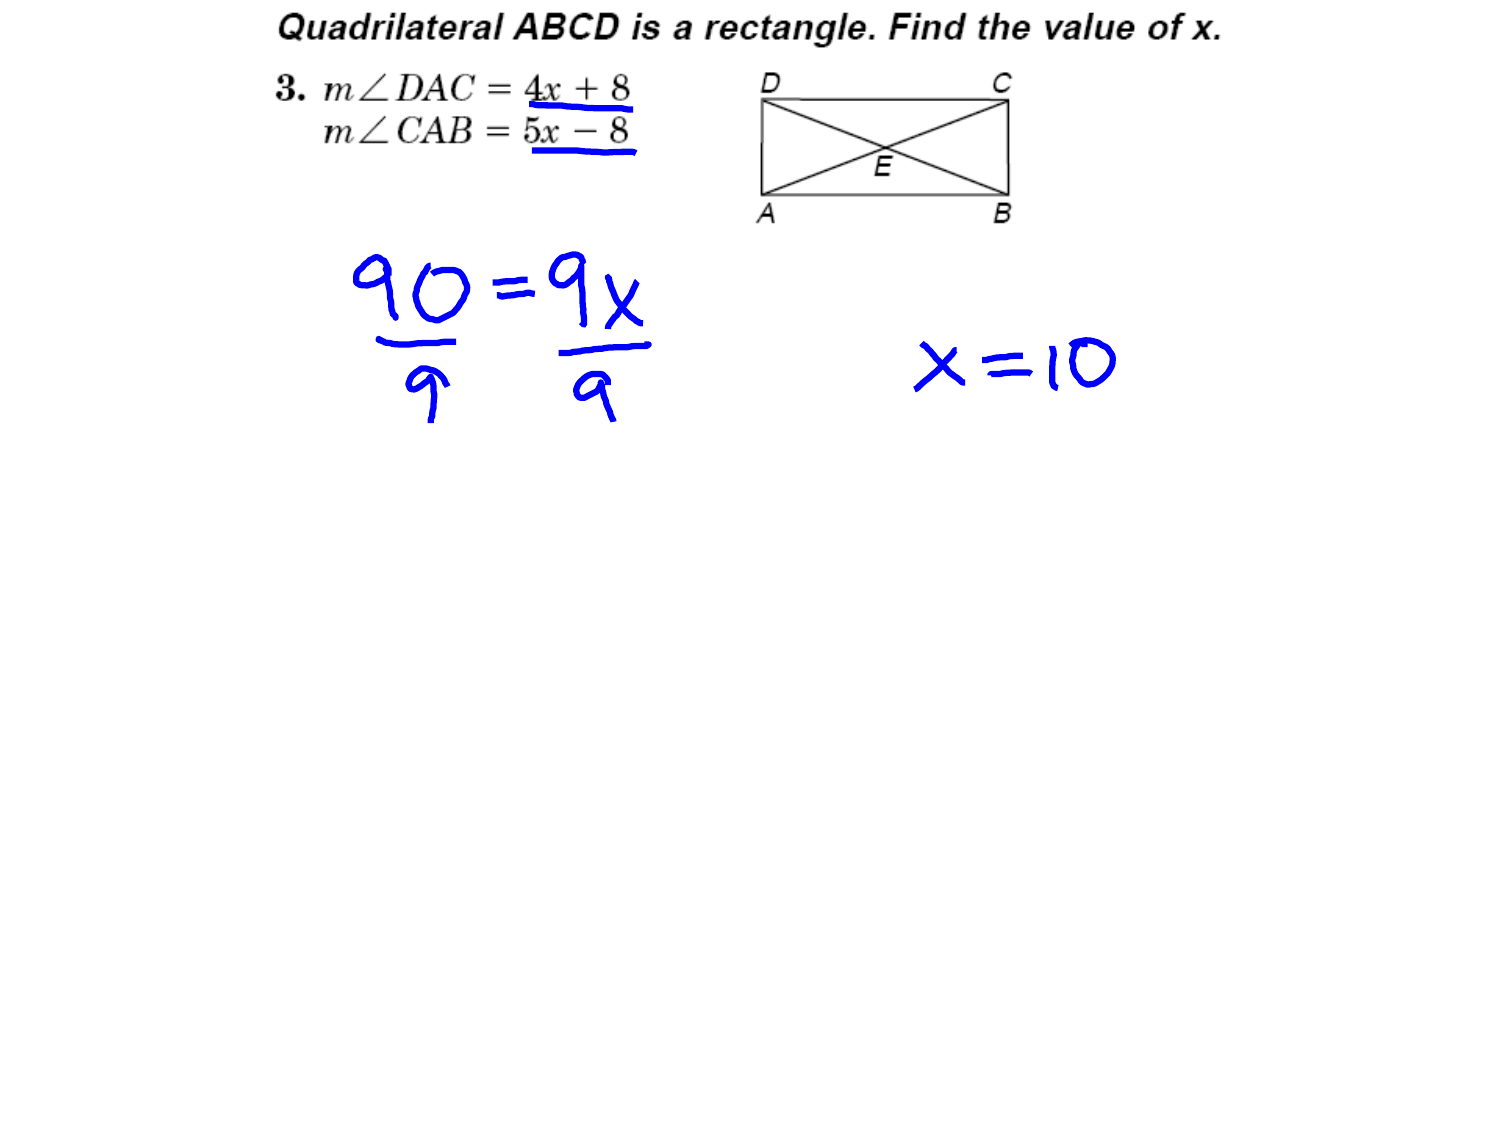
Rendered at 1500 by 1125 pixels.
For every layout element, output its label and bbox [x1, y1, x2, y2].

text_box [607, 280, 638, 330]
text_box [622, 302, 644, 325]
text_box [550, 271, 585, 326]
text_box [377, 338, 457, 346]
picture [255, 0, 1244, 262]
text_box [492, 279, 528, 284]
text_box [414, 271, 468, 322]
text_box [355, 271, 397, 319]
text_box [407, 367, 449, 424]
text_box [1051, 345, 1059, 389]
text_box [920, 342, 943, 364]
text_box [943, 364, 966, 384]
text_box [989, 371, 1032, 376]
text_box [982, 355, 1023, 361]
text_box [496, 291, 535, 298]
text_box [914, 349, 957, 391]
text_box [575, 373, 615, 422]
text_box [607, 276, 626, 307]
text_box [558, 343, 650, 354]
text_box [1070, 339, 1114, 386]
